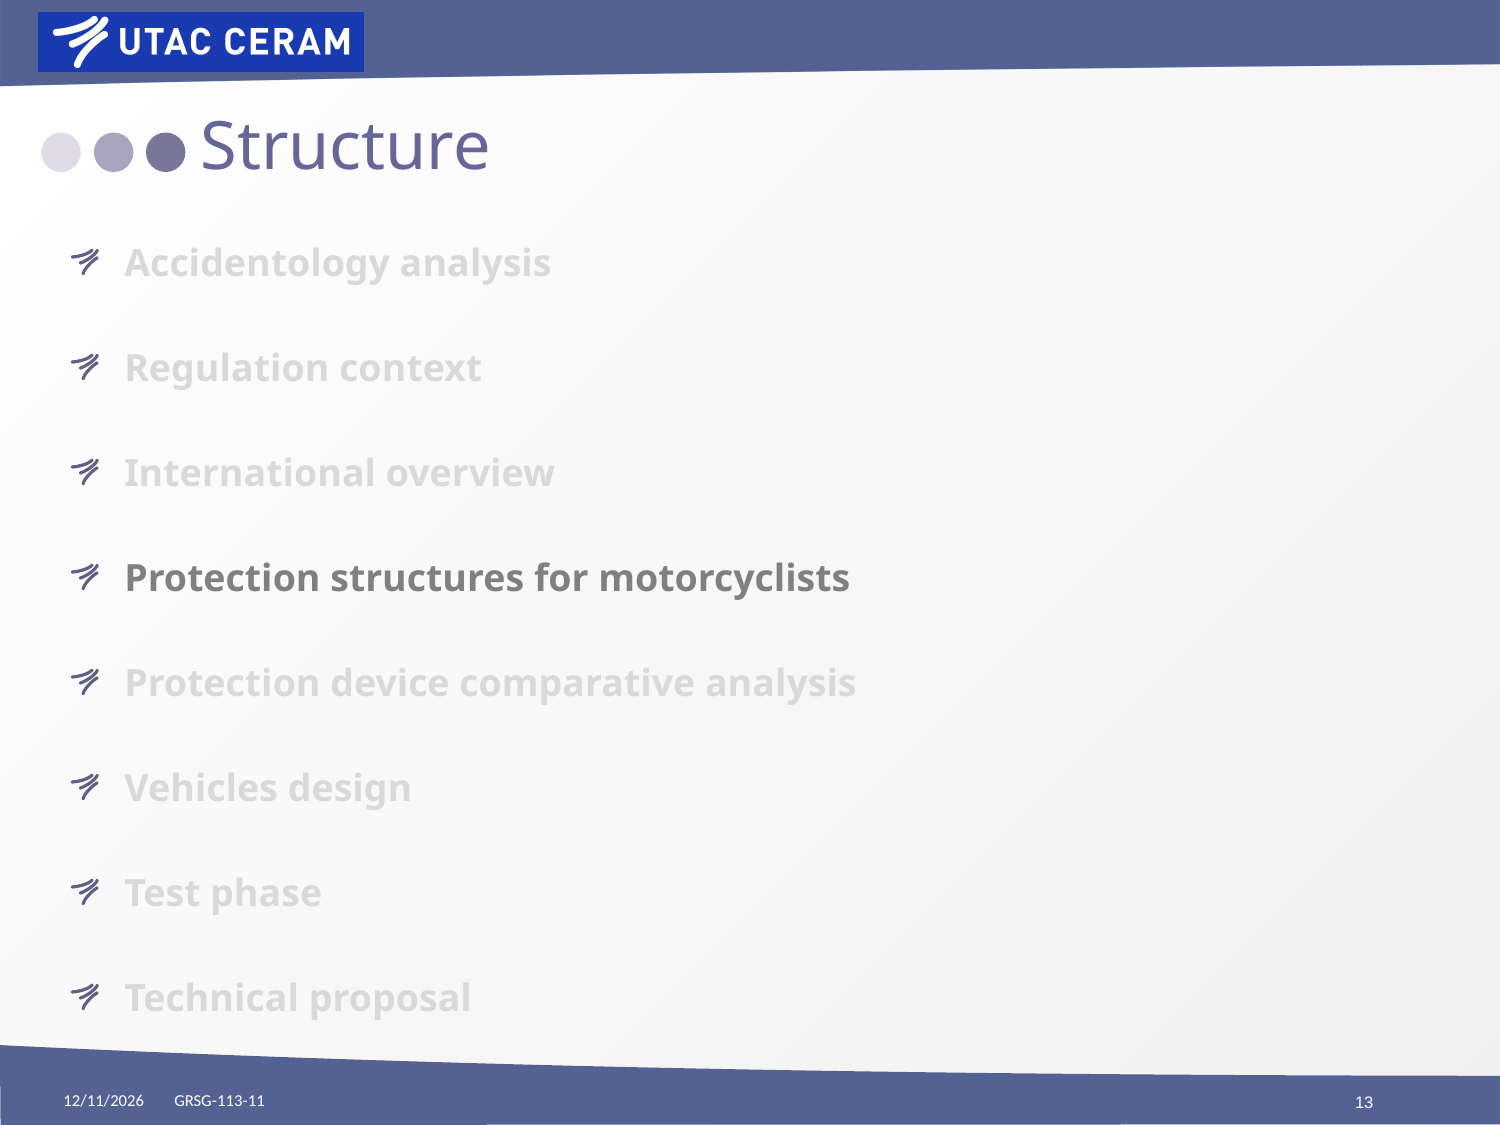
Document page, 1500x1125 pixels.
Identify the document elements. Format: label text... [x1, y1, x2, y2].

picture [68, 667, 101, 697]
picture [68, 877, 101, 907]
list Accidentology analysis Regulation context International overview Protection structures for motorcyclists Protection device comparative analysis Vehicles design Test phase Technical proposal [53, 231, 1447, 1047]
picture [68, 352, 101, 382]
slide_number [0, 1069, 159, 1125]
picture [68, 982, 101, 1012]
picture [68, 247, 101, 277]
picture [68, 457, 101, 487]
picture [0, 0, 1500, 87]
title Structure [185, 90, 1446, 197]
footer GRSG-113-11 [159, 1069, 999, 1125]
picture [68, 562, 101, 592]
picture [68, 772, 101, 802]
